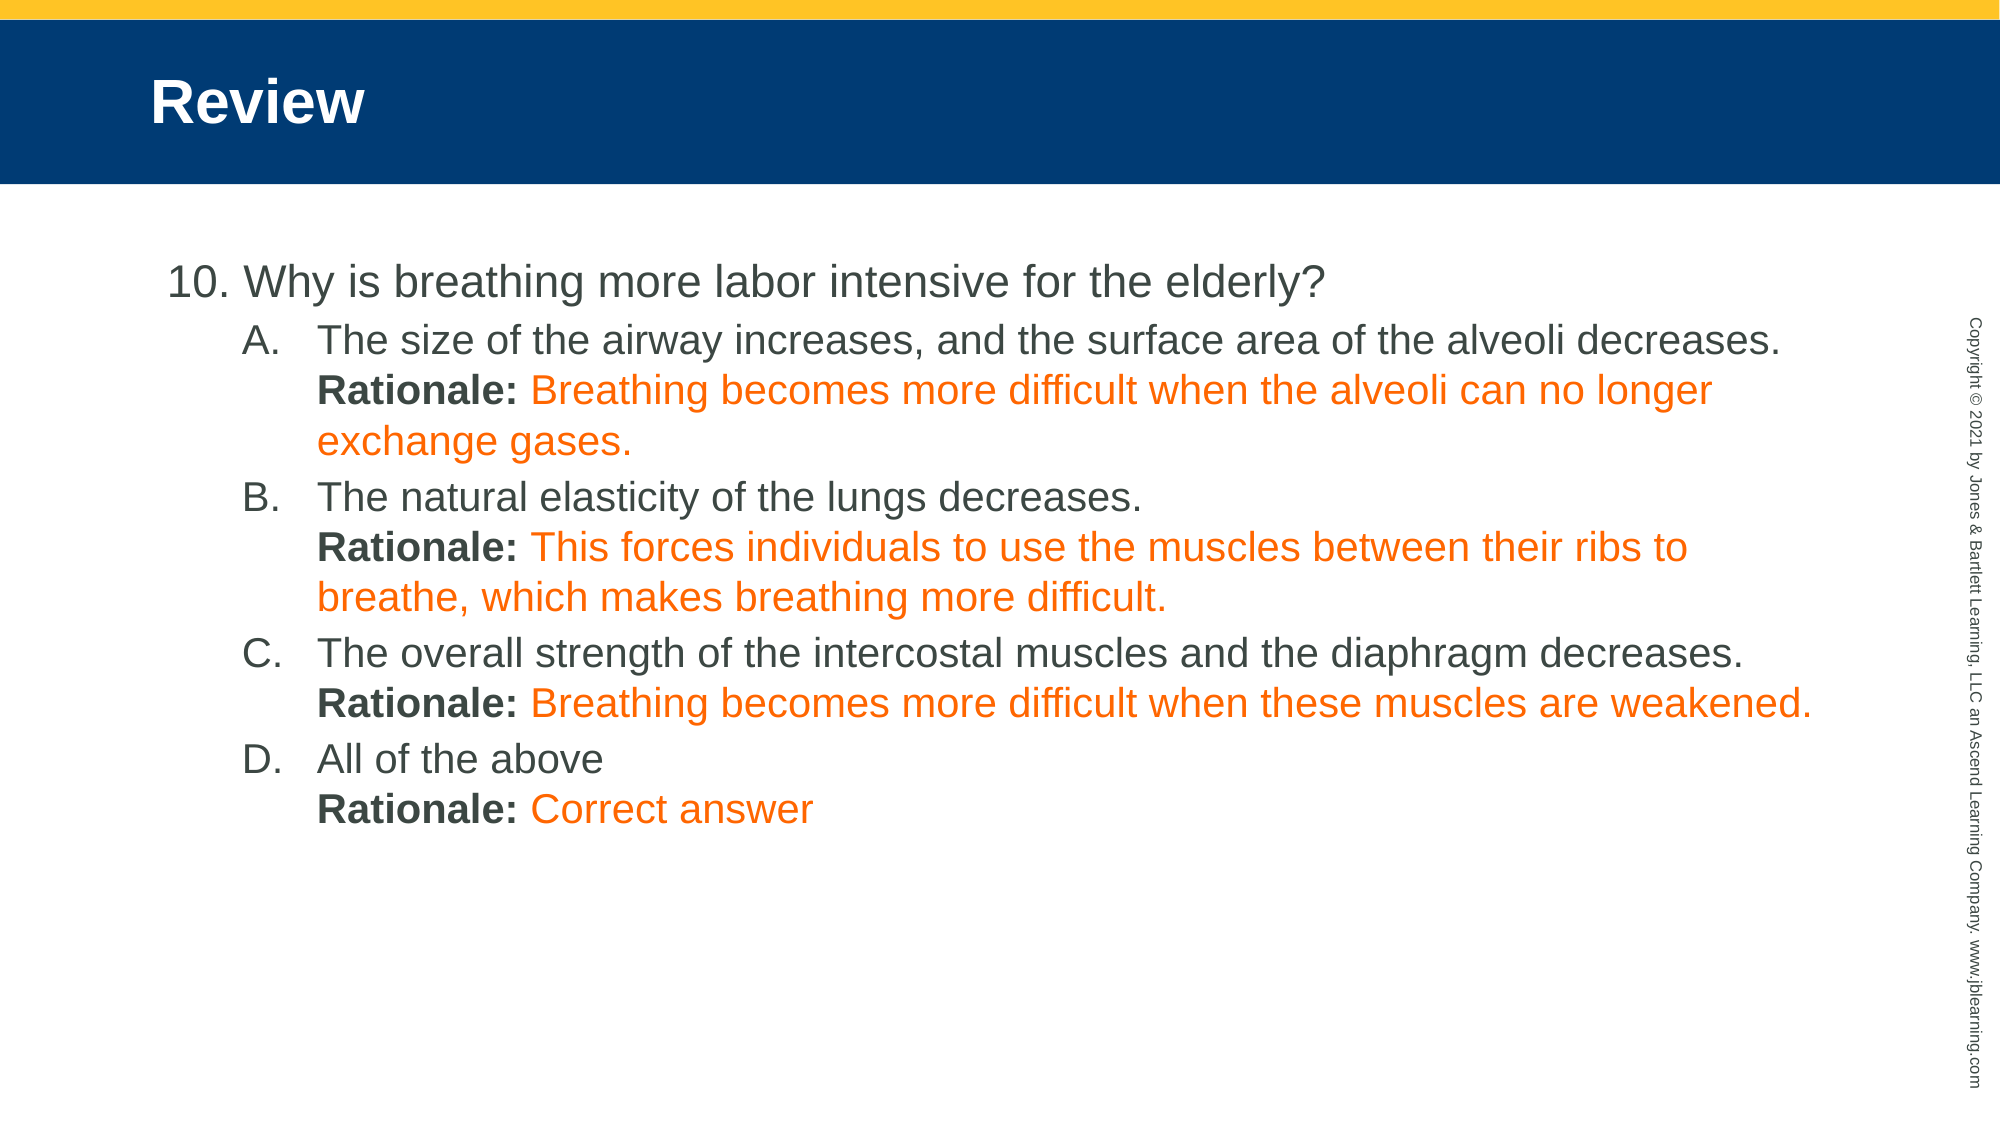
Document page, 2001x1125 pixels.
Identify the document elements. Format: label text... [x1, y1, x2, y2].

list 10. Why is breathing more labor intensive for the elderly? The size of the airway increases, and the surface area of the alveoli decreases. Rationale: Breathing becomes more difficult when the alveoli can no longer exchange gases. The natural elasticity of the lungs decreases. Rationale: This forces individuals to use the muscles between their ribs to breathe, which makes breathing more difficult. The overall strength of the intercostal muscles and the diaphragm decreases. Rationale: Breathing becomes more difficult when these muscles are weakened. All of the above Rationale: Correct answer [151, 244, 1840, 1016]
title Review [0, 19, 2000, 185]
